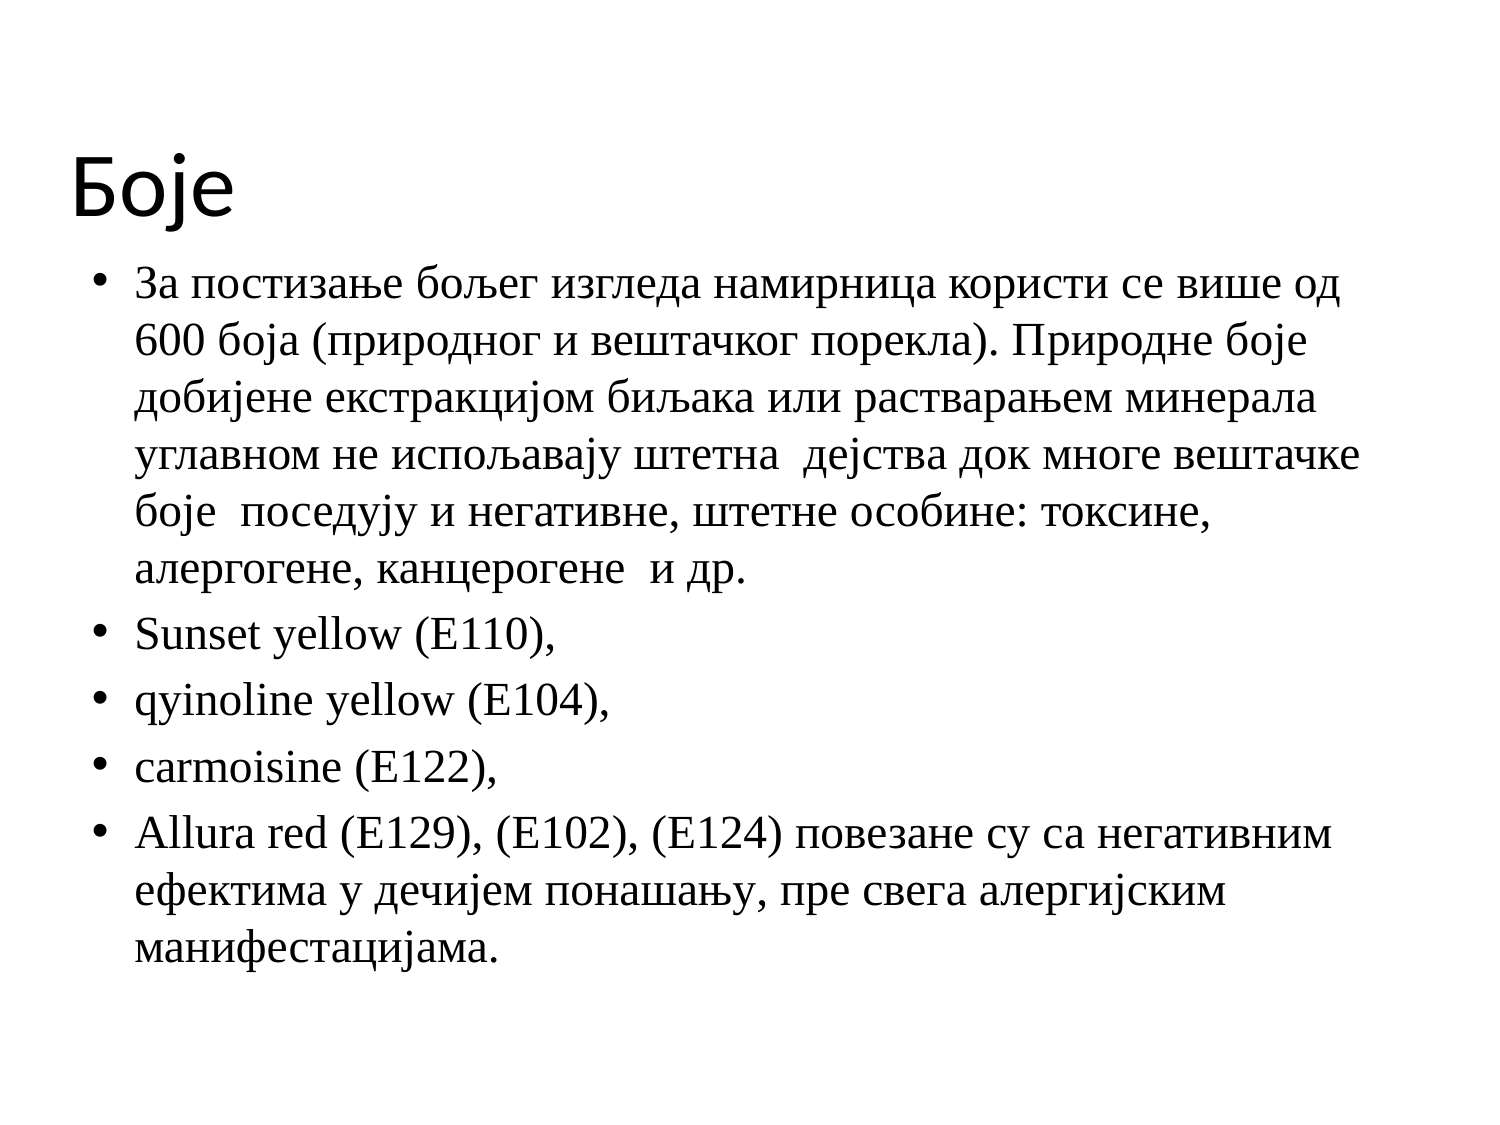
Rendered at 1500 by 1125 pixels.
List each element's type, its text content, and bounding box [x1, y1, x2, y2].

title Боје [70, 46, 1421, 235]
list За постизање бољег изгледа намирница користи се више од 600 боја (природног и вештачког порекла). Природне боје добијене екстракцијом биљака или растварањем минерала углавном не испољавају штетна дејства док многе вештачке боје поседују и негативне, штетне особине: токсине, алергогене, канцерогене и др. Sunset yellow (Е110), qуinoline yellow (Е104), carmoisine (Е122), Allura red (Е129), (Е102), (Е124) повезане су са негативним ефектима у дечијем понашању, пре свега алергијским манифестацијама. [76, 243, 1427, 986]
